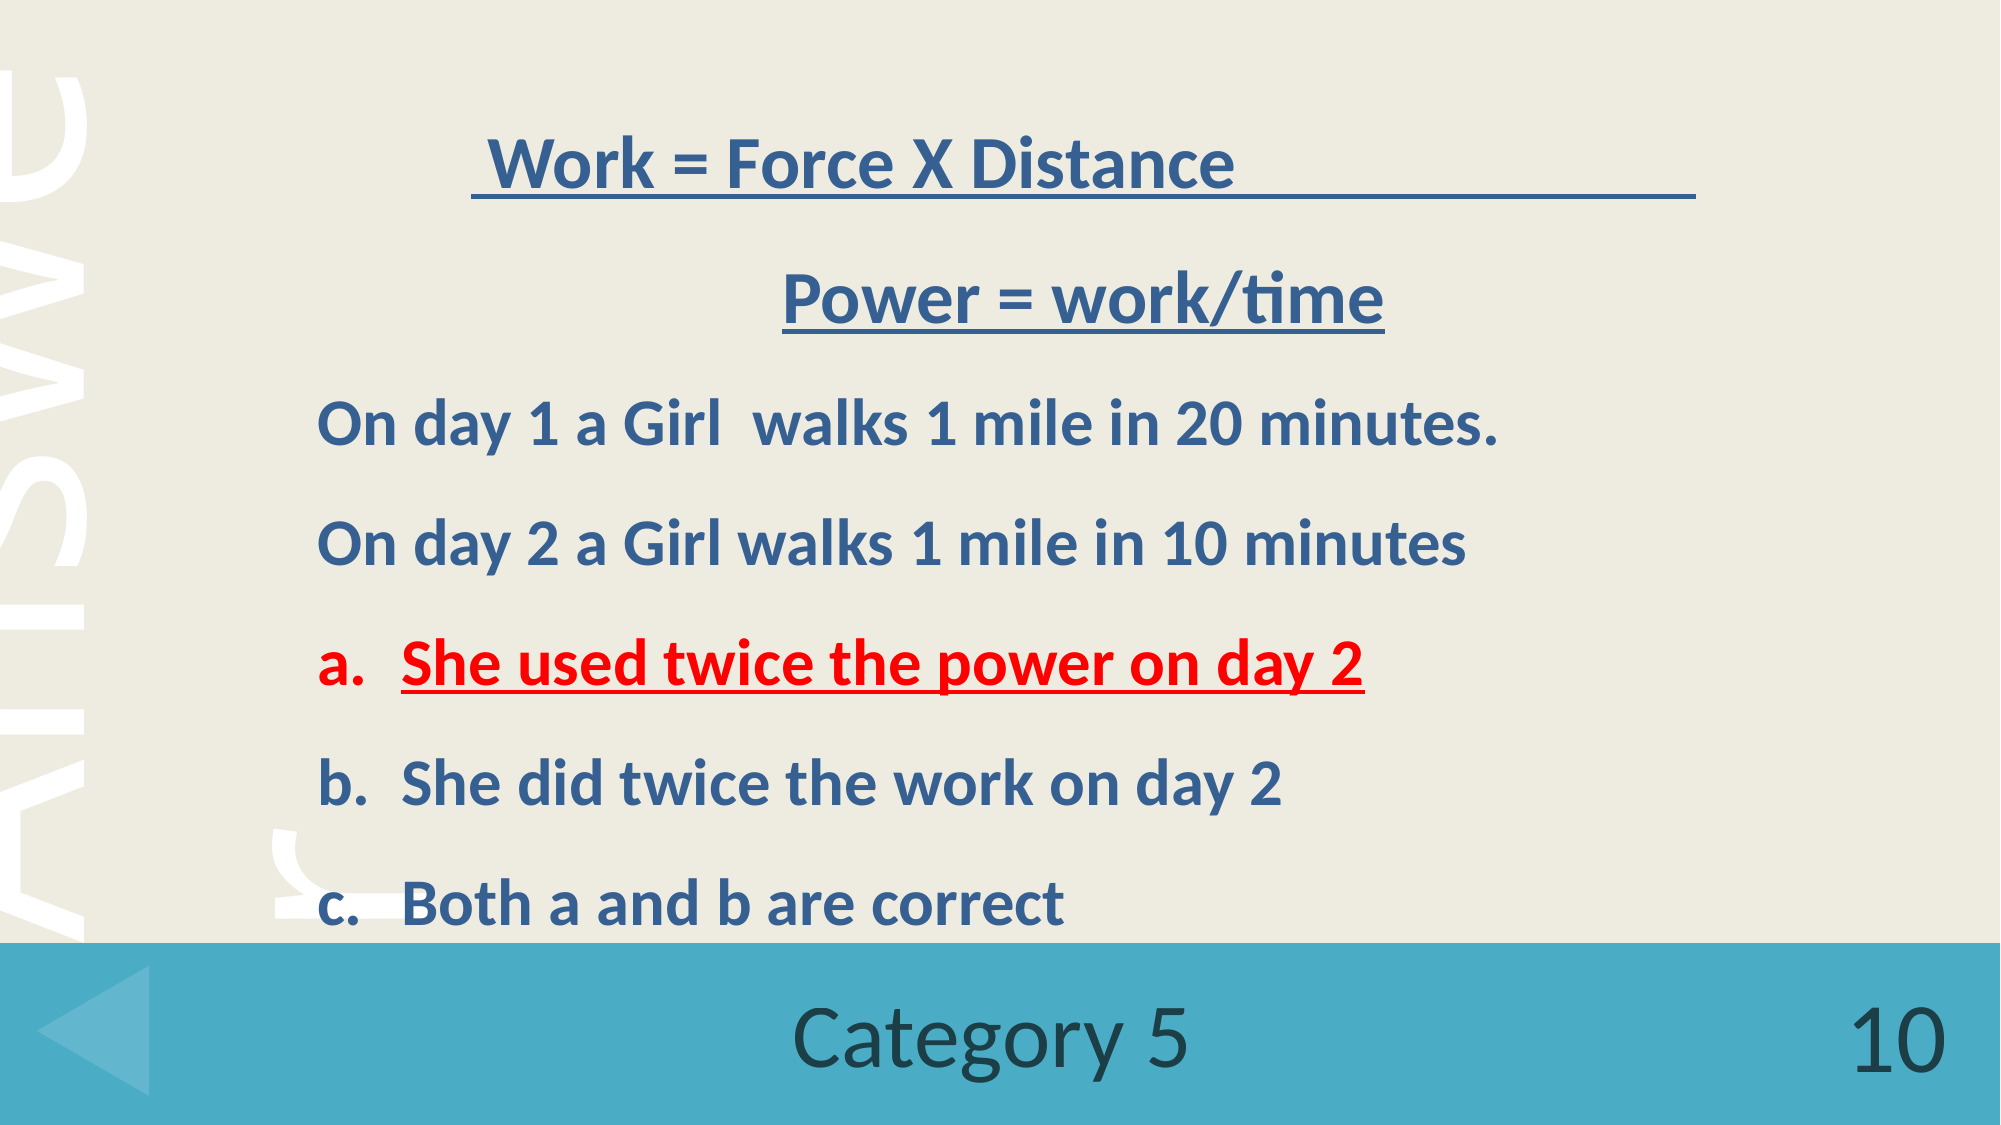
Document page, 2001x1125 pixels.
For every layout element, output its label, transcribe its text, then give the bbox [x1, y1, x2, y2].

title Category 5 [92, 937, 1893, 1125]
list 10 [1893, 967, 1963, 1097]
list Work = Force X Distance Power = work/time On day 1 a Girl walks 1 mile in 20 minutes. On day 2 a Girl walks 1 mile in 10 minutes She used twice the power on day 2 She did twice the work on day 2 Both a and b are correct [302, 173, 1866, 835]
